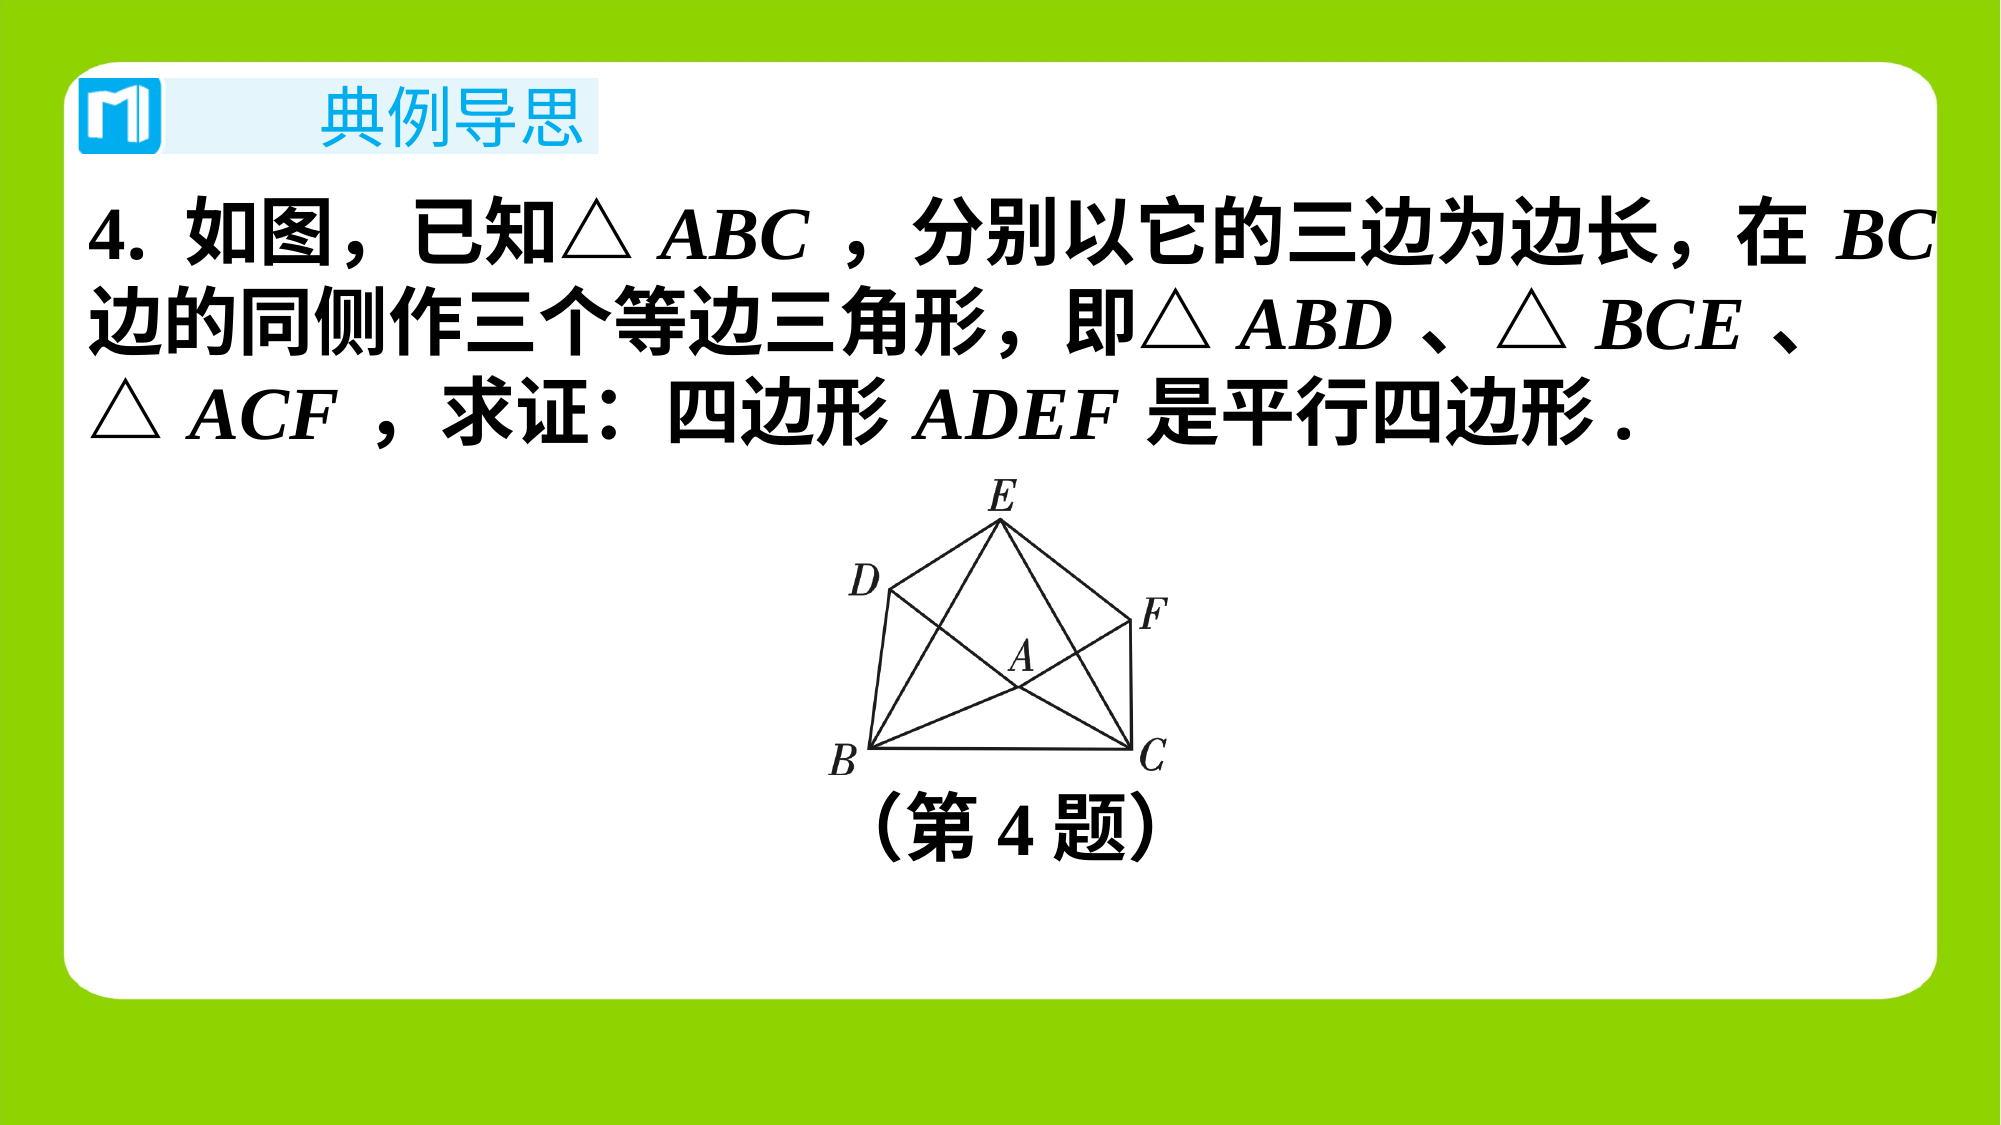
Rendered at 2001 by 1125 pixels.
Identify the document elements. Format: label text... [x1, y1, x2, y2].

text_box 4. 如图，已知△ABC，分别以它的三边为边长，在BC 边的同侧作三个等边三角形，即△ABD、△BCE、 △ACF，求证：四边形ADEF是平行四边形. [88, 184, 1974, 457]
picture [0, 0, 2001, 1125]
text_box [828, 479, 1172, 872]
